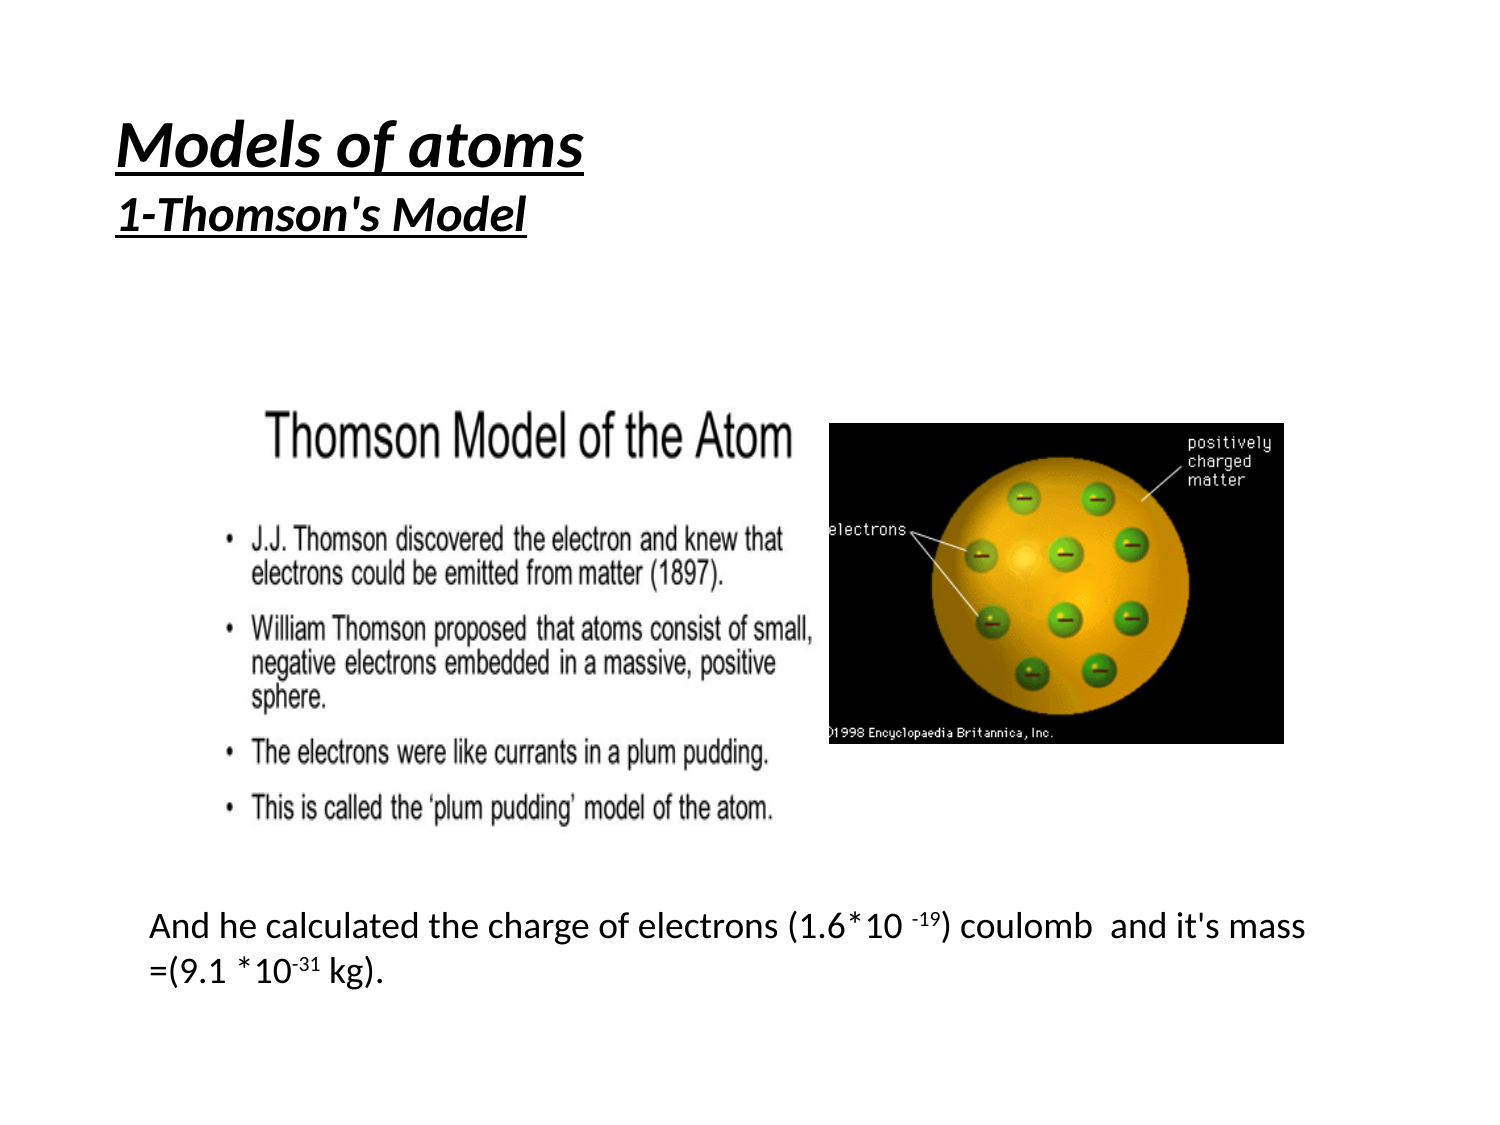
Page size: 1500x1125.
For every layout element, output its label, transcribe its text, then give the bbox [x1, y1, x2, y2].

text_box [208, 373, 1284, 863]
text_box And he calculated the charge of electrons (1.6*10 -19) coulomb and it's mass =(9.1 *10-31 kg). [134, 893, 1399, 998]
title Models of atoms 1-Thomson's Model [100, 30, 1451, 350]
